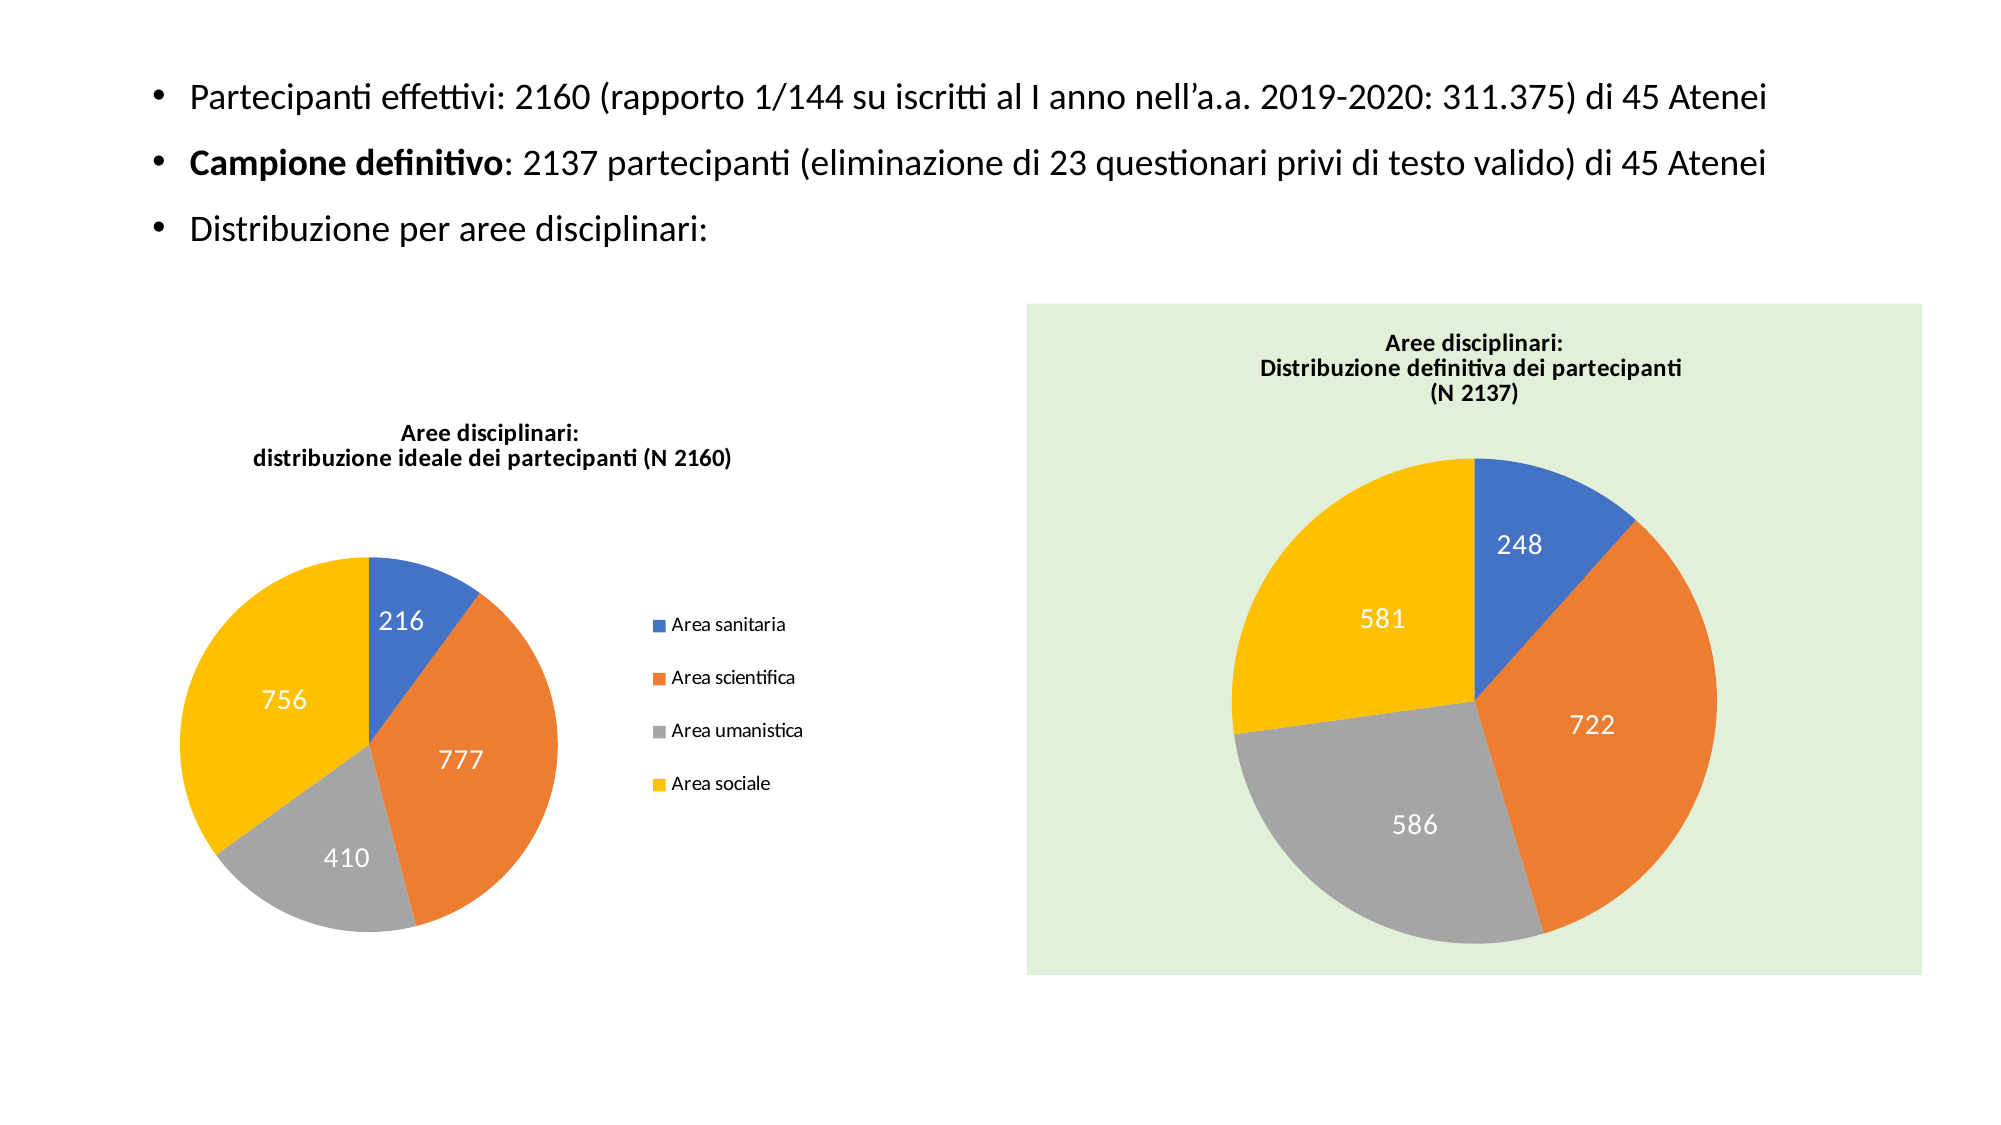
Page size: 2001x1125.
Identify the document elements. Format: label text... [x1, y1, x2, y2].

chart [98, 396, 888, 959]
list Partecipanti effettivi: 2160 (rapporto 1/144 su iscritti al I anno nell’a.a. 2019-2020: 311.375) di 45 Atenei Campione definitivo: 2137 partecipanti (eliminazione di 23 questionari privi di testo valido) di 45 Atenei Distribuzione per aree disciplinari: [137, 64, 1863, 1058]
chart [1026, 303, 1922, 976]
